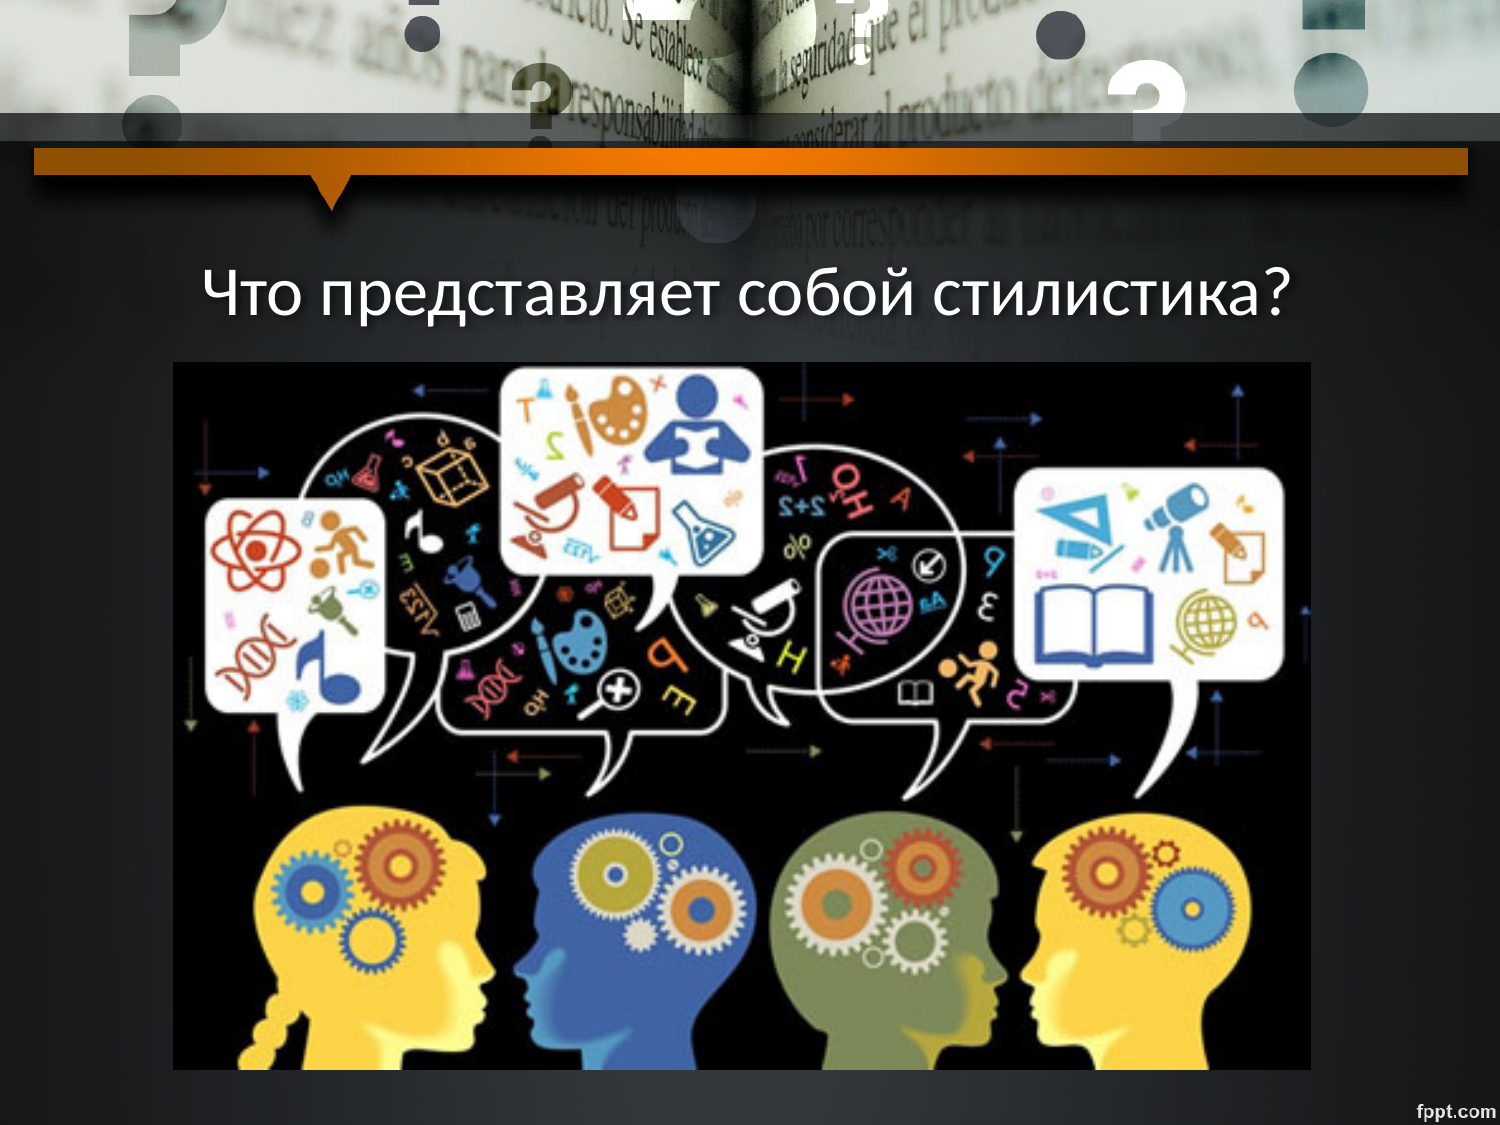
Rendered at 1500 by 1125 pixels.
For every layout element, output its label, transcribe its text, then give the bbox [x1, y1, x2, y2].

title Что представляет собой стилистика? [73, 236, 1424, 338]
picture [0, 0, 1500, 1125]
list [173, 361, 1311, 1070]
